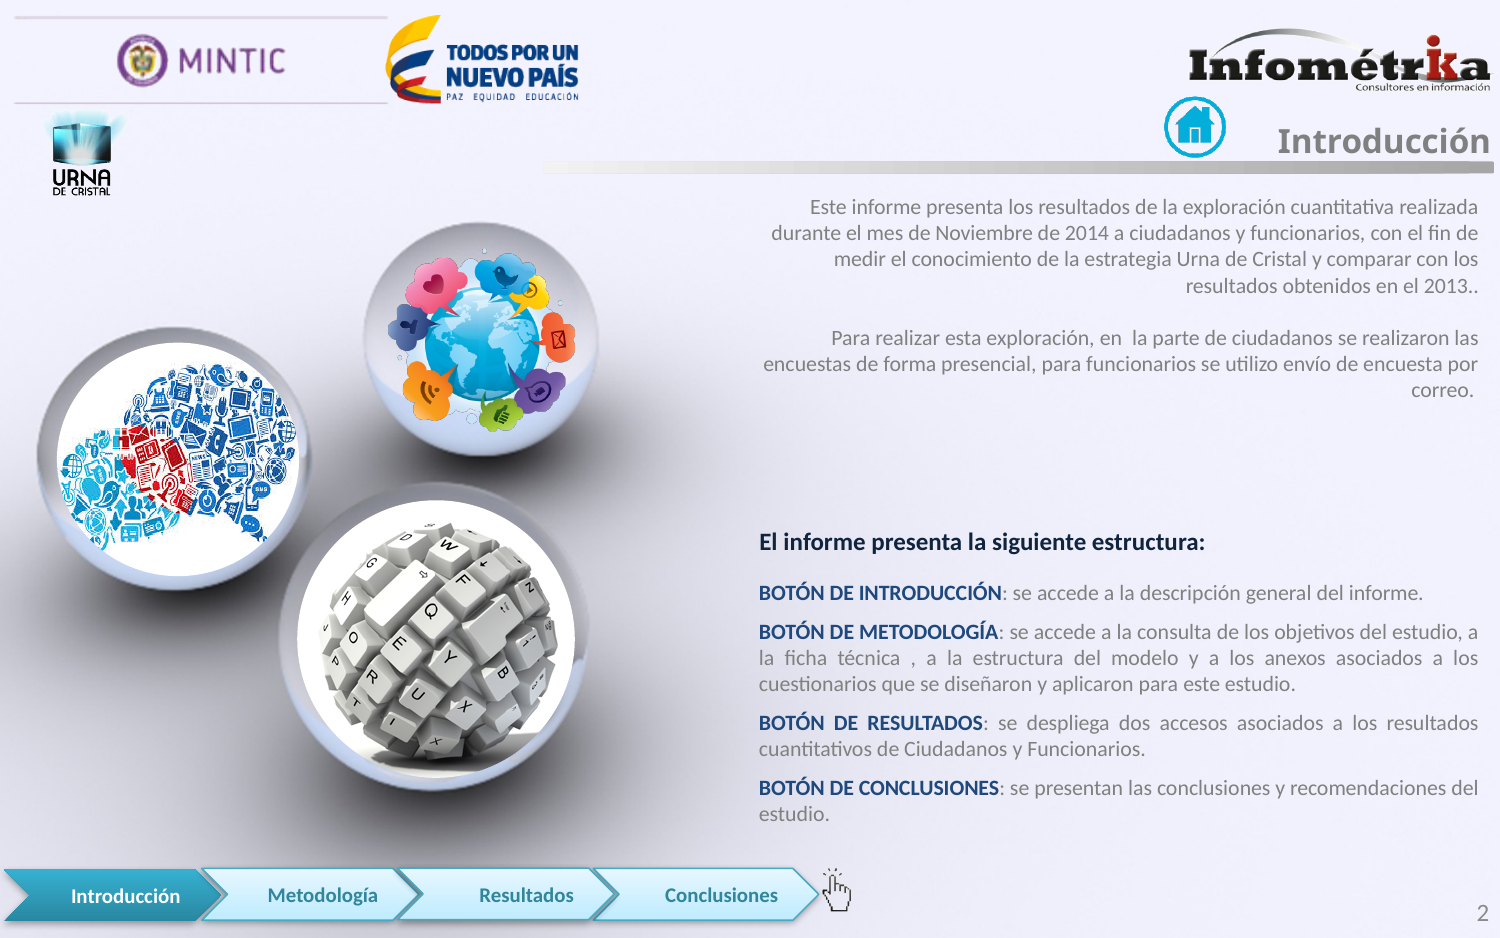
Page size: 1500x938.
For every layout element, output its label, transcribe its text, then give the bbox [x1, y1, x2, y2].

text_box BOTÓN DE INTRODUCCIÓN: se accede a la descripción general del informe. BOTÓN DE METODOLOGÍA: se accede a la consulta de los objetivos del estudio, a la ficha técnica , a la estructura del modelo y a los anexos asociados a los cuestionarios que se diseñaron y aplicaron para este estudio. BOTÓN DE RESULTADOS: se despliega dos accesos asociados a los resultados cuantitativos de Ciudadanos y Funcionarios. BOTÓN DE CONCLUSIONES: se presentan las conclusiones y recomendaciones del estudio. [744, 571, 1495, 834]
picture [0, 0, 1500, 938]
text_box Introducción [4, 869, 218, 922]
text_box Este informe presenta los resultados de la exploración cuantitativa realizada durante el mes de Noviembre de 2014 a ciudadanos y funcionarios, con el fin de medir el conocimiento de la estrategia Urna de Cristal y comparar con los resultados obtenidos en el 2013.. Para realizar esta exploración, en la parte de ciudadanos se realizaron las encuestas de forma presencial, para funcionarios se utilizo envío de encuesta por correo. [744, 185, 1495, 410]
picture [1163, 129, 1187, 158]
slide_number 2 [1154, 886, 1500, 936]
text_box Conclusiones [592, 867, 813, 921]
text_box Metodología [201, 867, 414, 921]
text_box Introducción [1128, 113, 1500, 168]
picture [1203, 136, 1226, 158]
text_box Resultados [396, 867, 615, 921]
picture [1169, 101, 1221, 153]
text_box El informe presenta la siguiente estructura: [744, 518, 1495, 563]
